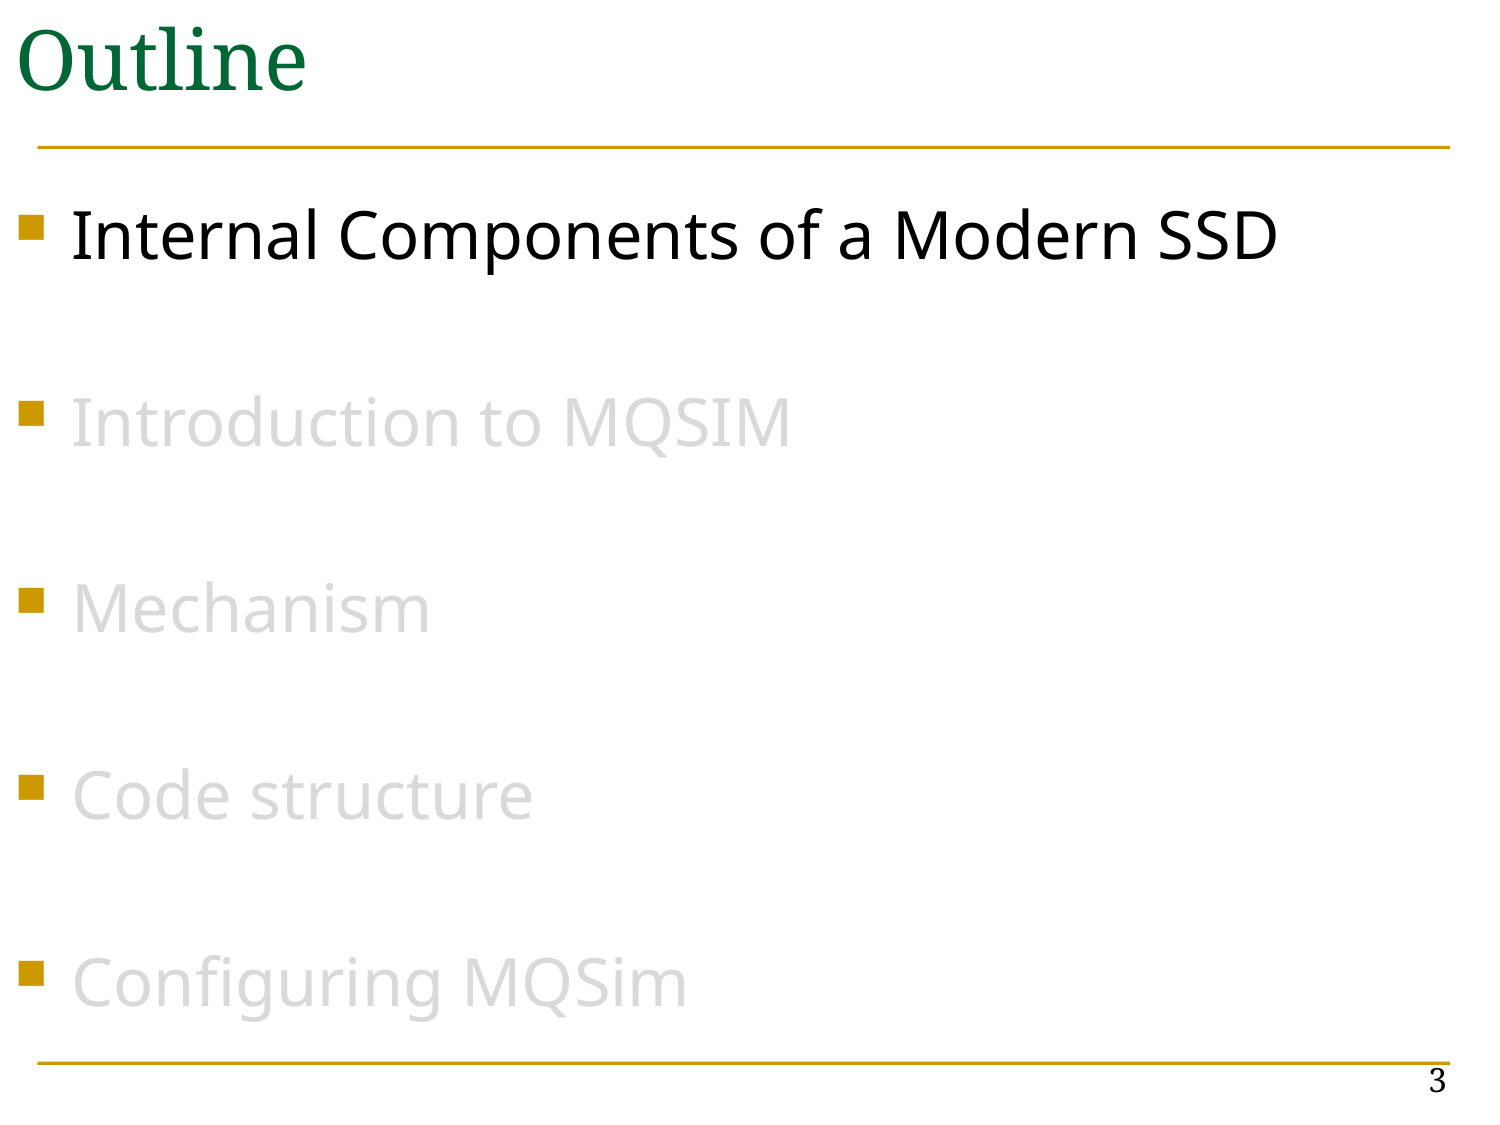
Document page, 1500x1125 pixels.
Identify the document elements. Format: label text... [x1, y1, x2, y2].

slide_number 3 [1111, 1063, 1462, 1112]
list Internal Components of a Modern SSD Introduction to MQSIM Mechanism Code structure Configuring MQSim [0, 149, 1500, 1063]
title Outline [0, 0, 1500, 138]
